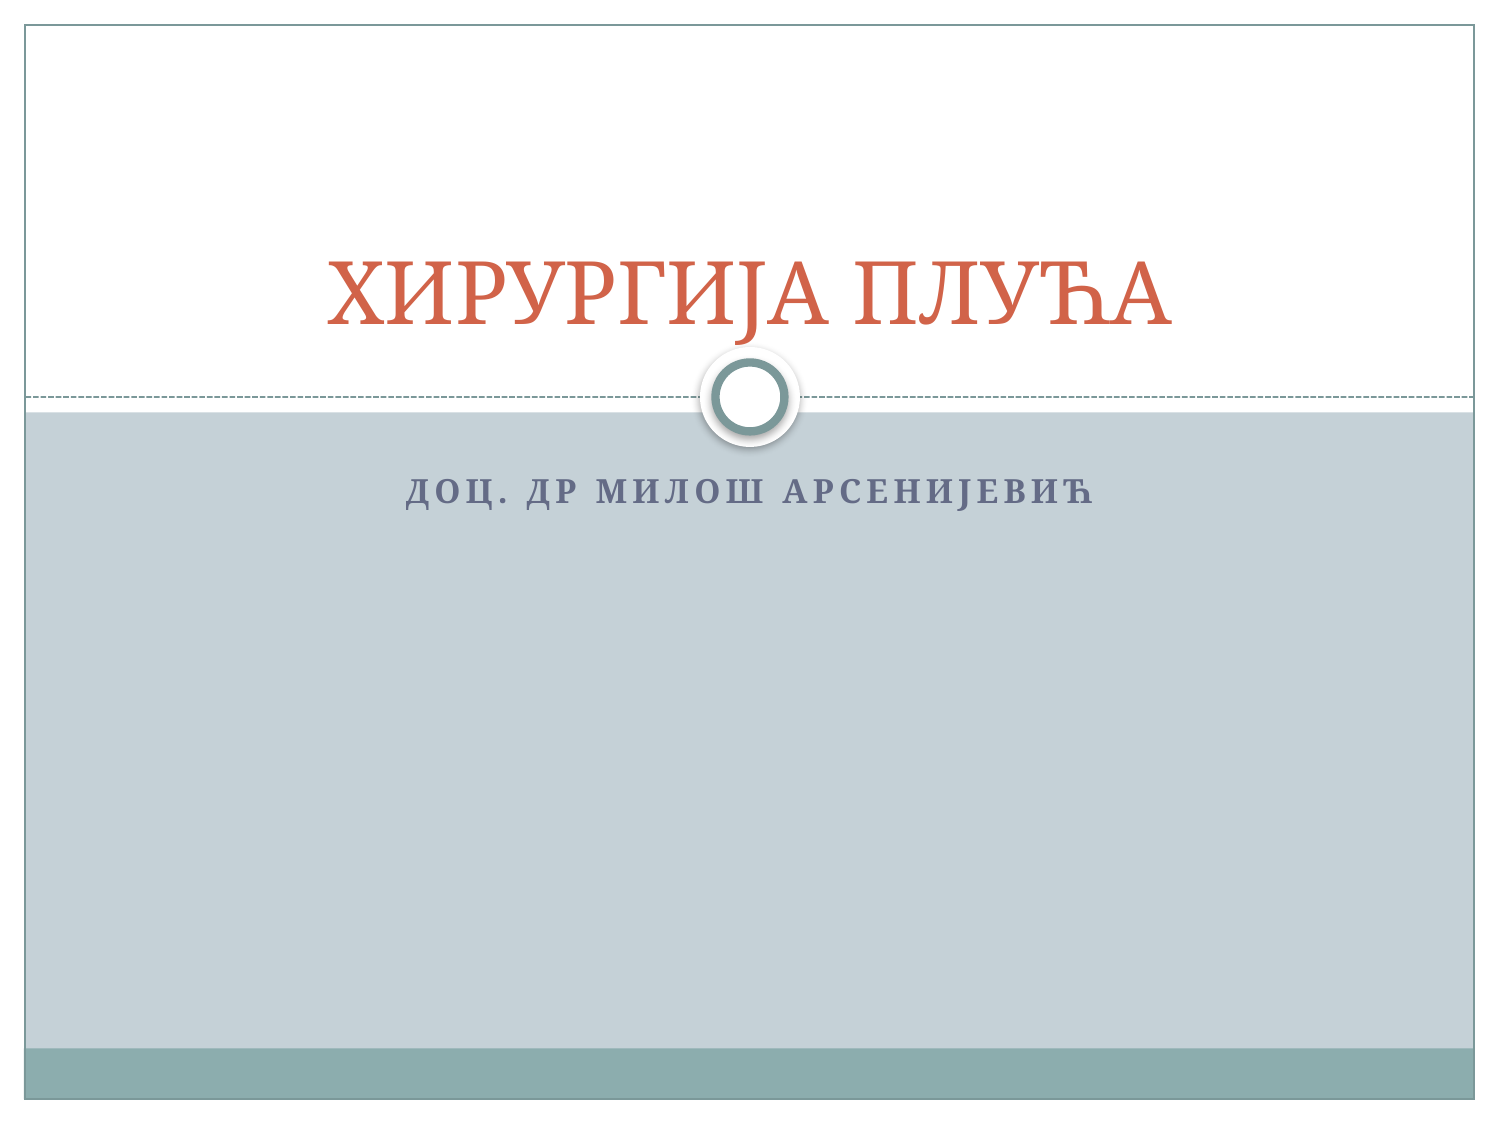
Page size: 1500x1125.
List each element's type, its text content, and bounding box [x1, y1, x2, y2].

title ХИРУРГИЈА ПЛУЋА [112, 62, 1388, 350]
subtitle Доц. Др Милош арсенијевић [225, 462, 1275, 750]
